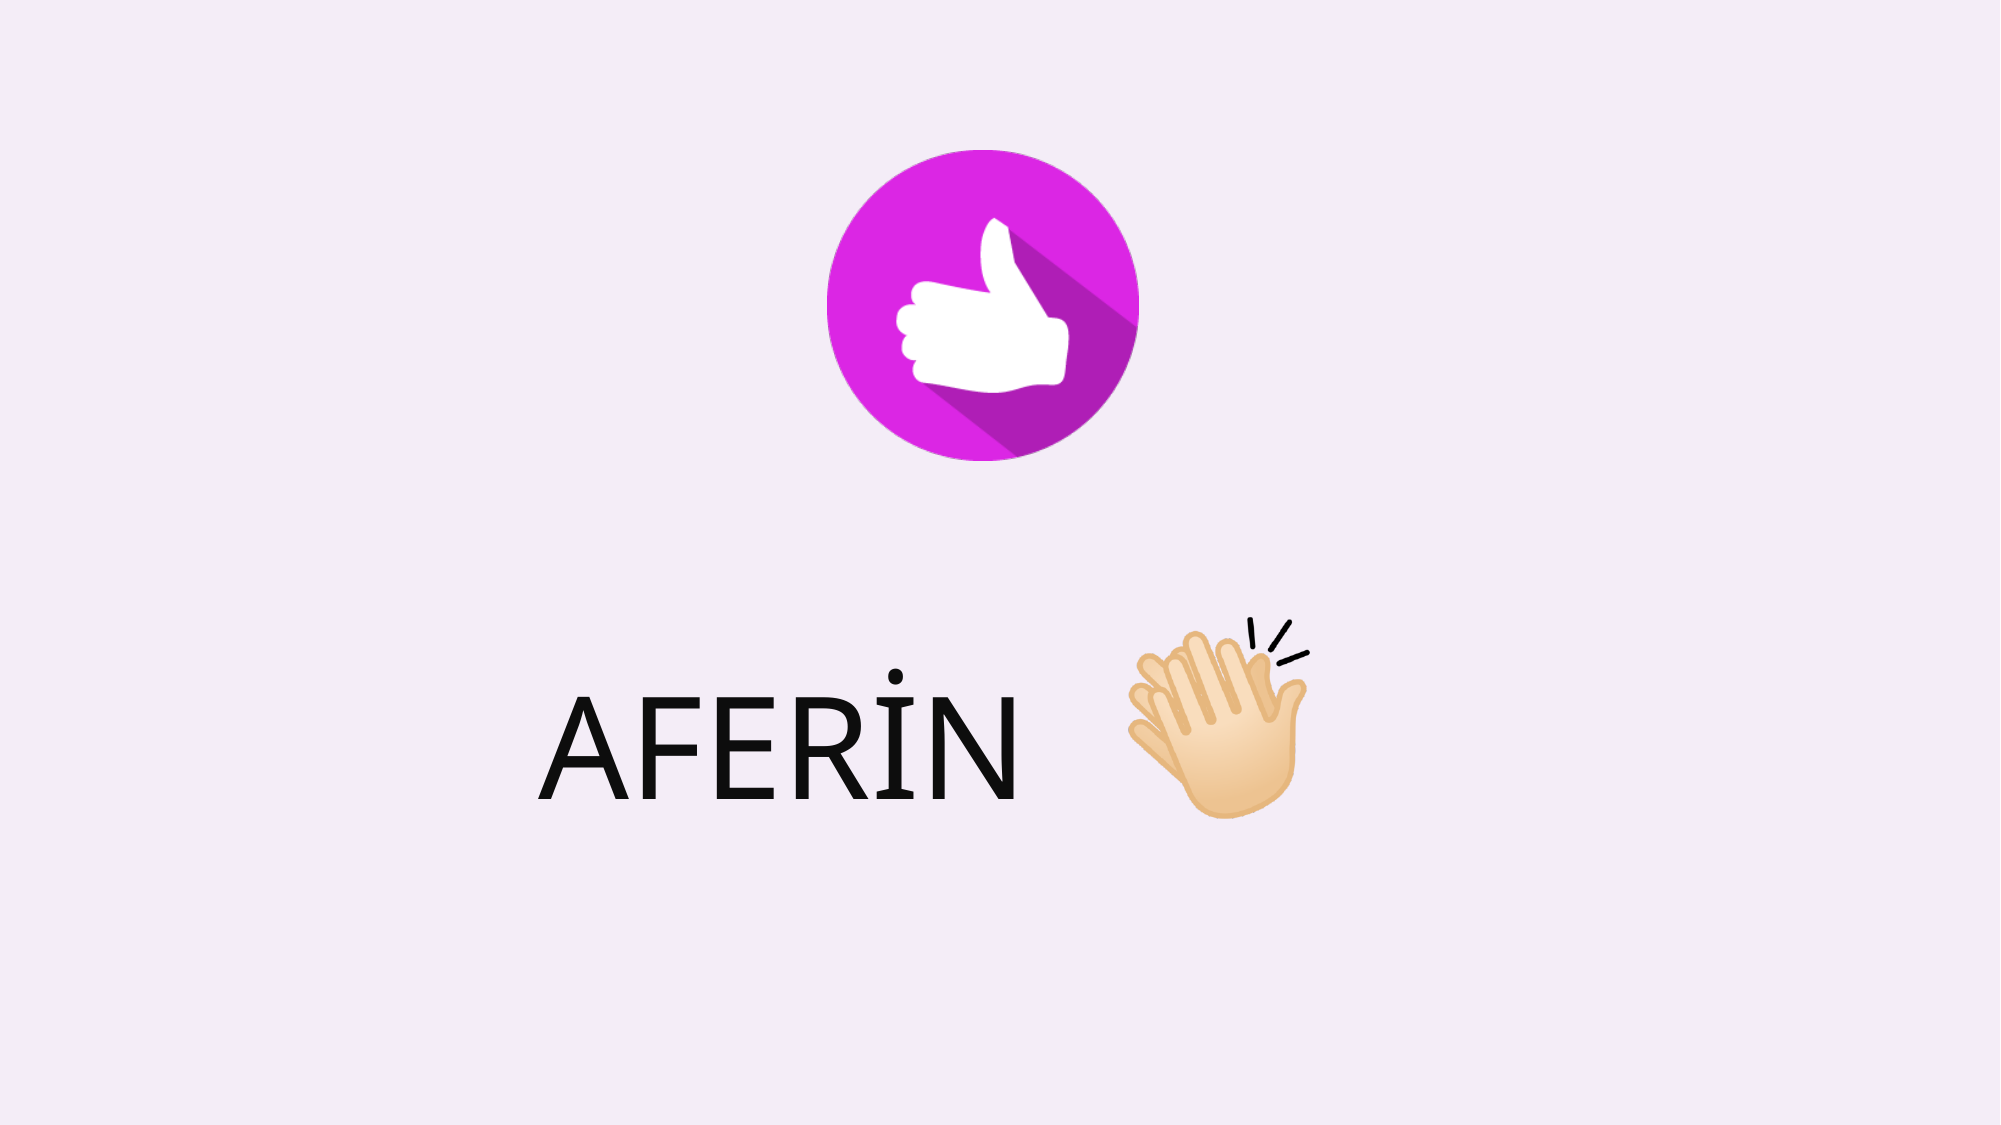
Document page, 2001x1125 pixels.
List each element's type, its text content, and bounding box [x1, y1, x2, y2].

picture [1100, 602, 1335, 837]
text_box AFERİN [508, 600, 1058, 837]
picture [827, 150, 1139, 462]
